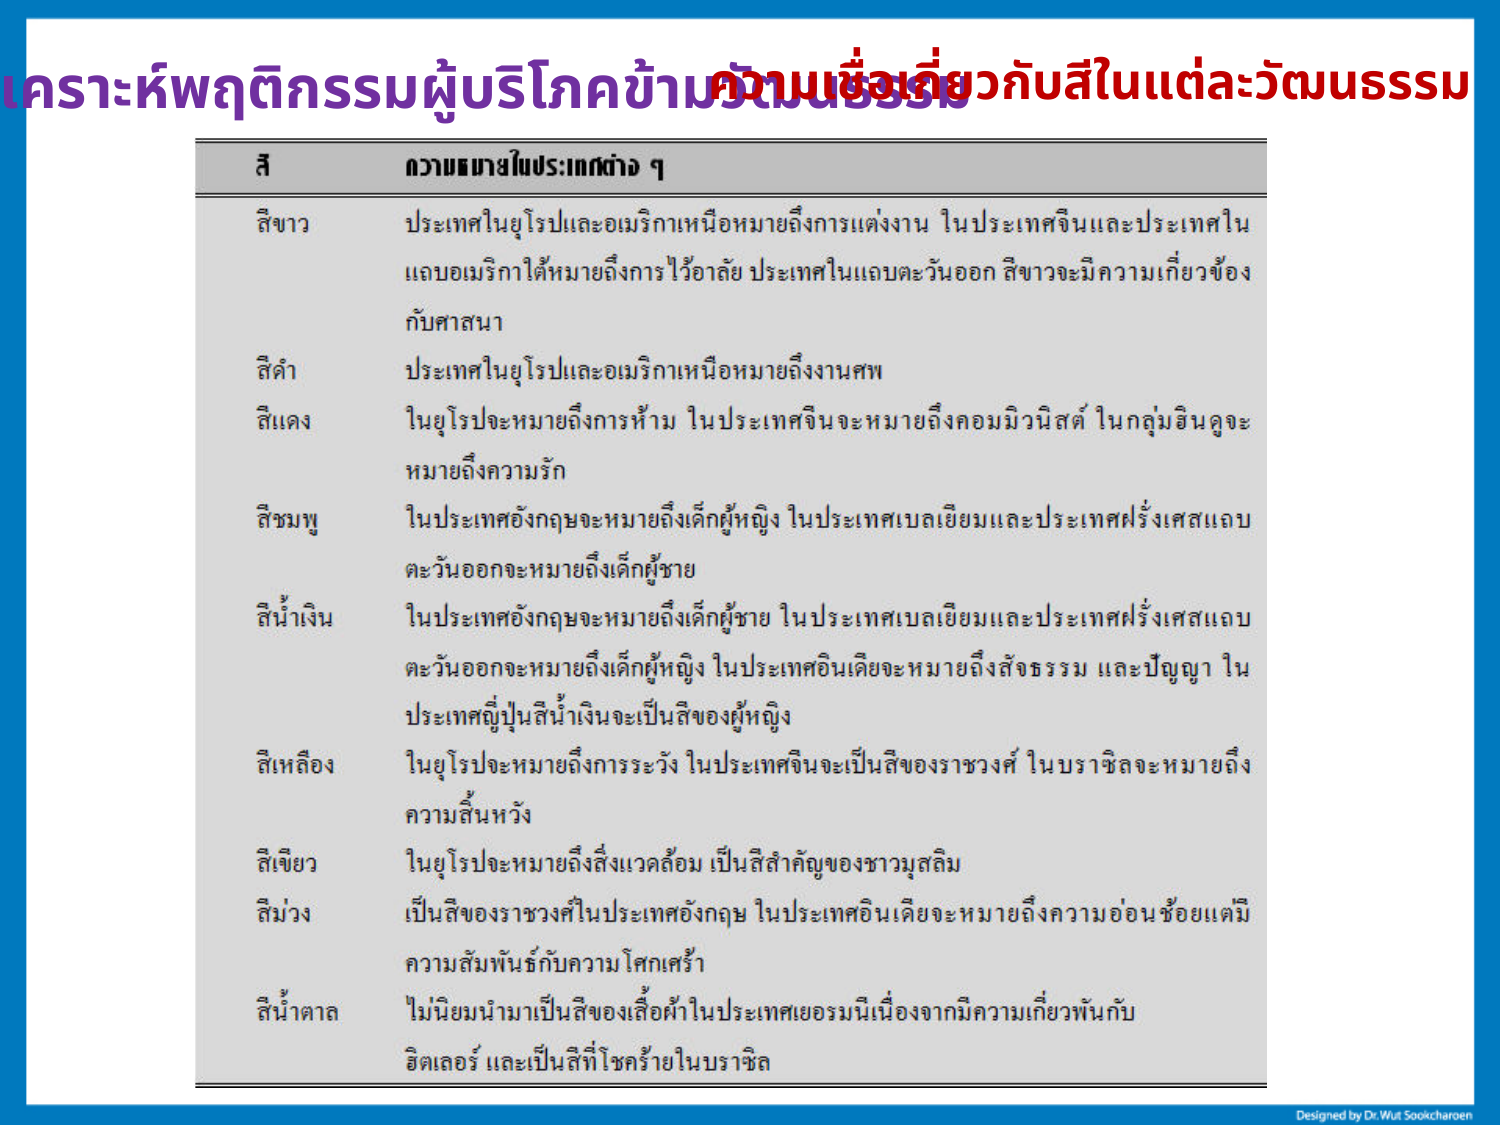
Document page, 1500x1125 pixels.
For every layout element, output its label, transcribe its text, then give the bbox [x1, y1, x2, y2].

text_box Cross-Cultural Consumer Behavior Analysis [37, 118, 1481, 172]
text_box การวิเคราะห์พฤติกรรมผู้บริโภคข้ามวัฒนธรรม [0, 42, 989, 128]
text_box Cross-Cultural Consumer [13, 32, 1475, 42]
text_box ความเชื่อเกี่ยวกับสีในแต่ละวัฒนธรรม [694, 42, 1488, 118]
picture [0, 0, 1500, 1125]
